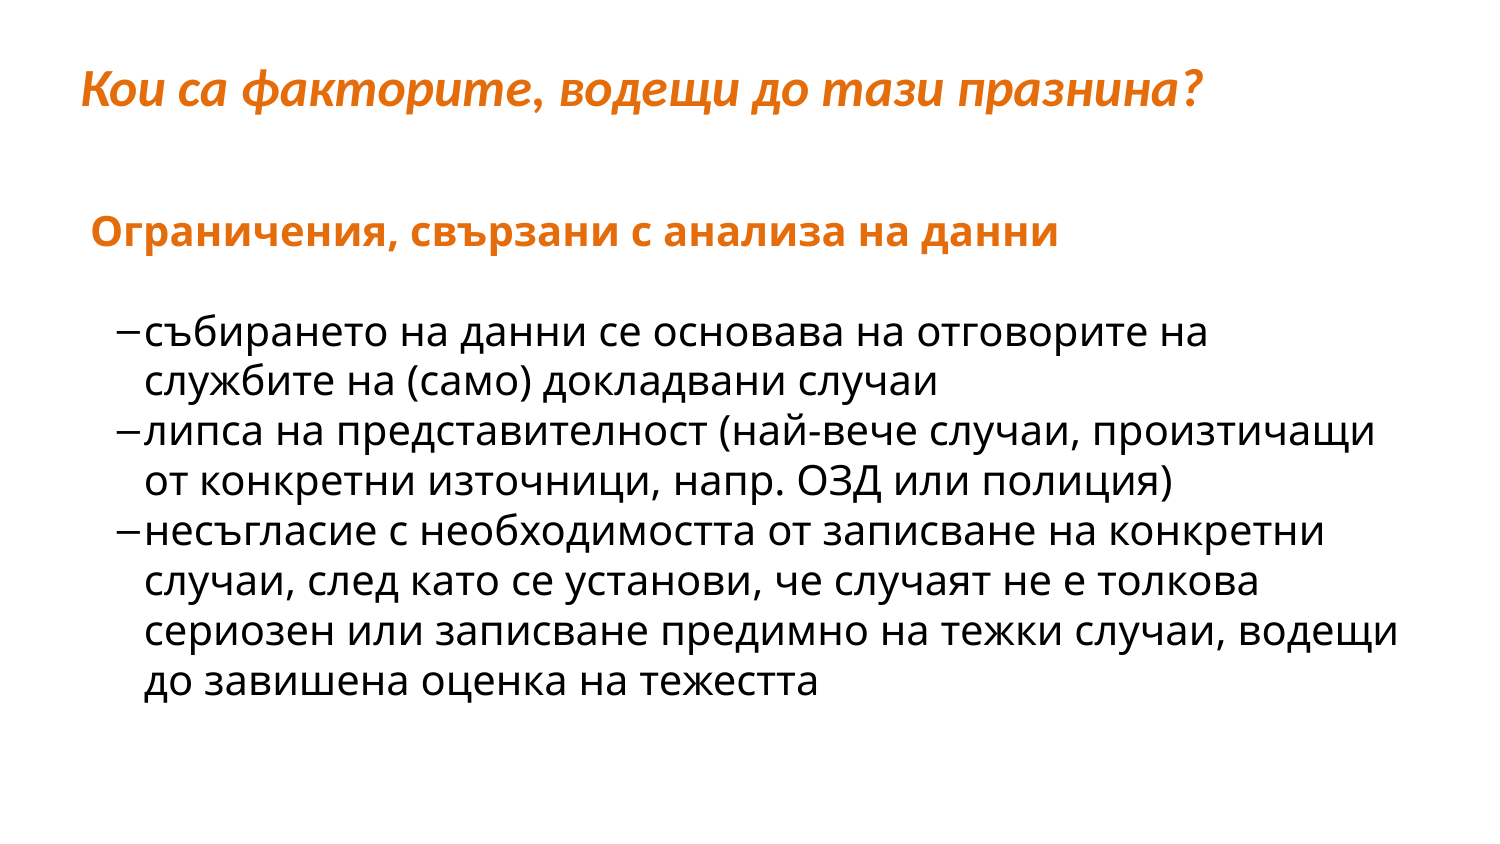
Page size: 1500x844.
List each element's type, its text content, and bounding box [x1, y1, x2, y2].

list Ограничения, свързани с анализа на данни събирането на данни се основава на отговорите на службите на (само) докладвани случаи липса на представителност (най-вече случаи, произтичащи от конкретни източници, напр. ОЗД или полиция) несъгласие с необходимостта от записване на конкретни случаи, след като се установи, че случаят не е толкова сериозен или записване предимно на тежки случаи, водещи до завишена оценка на тежестта [75, 196, 1425, 754]
title Кои са факторите, водещи до тази празнина? [64, 20, 1365, 149]
